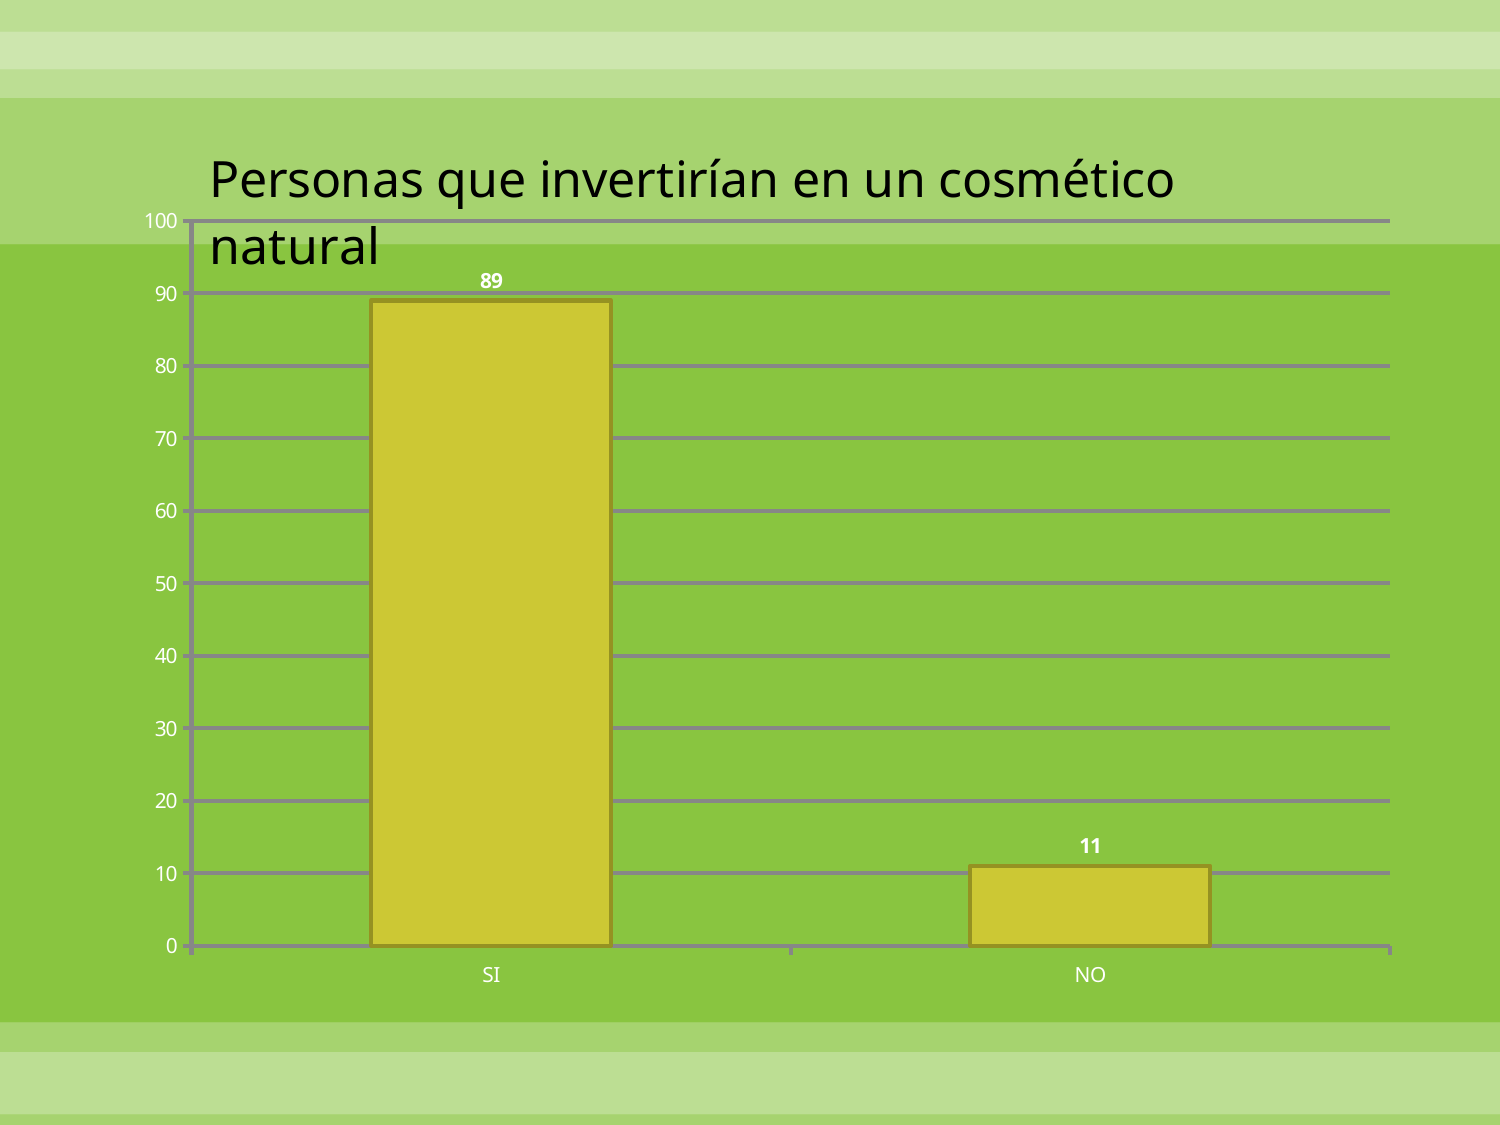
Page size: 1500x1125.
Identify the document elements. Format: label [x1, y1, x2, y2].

picture [0, 0, 1500, 1125]
chart [86, 111, 1427, 1037]
